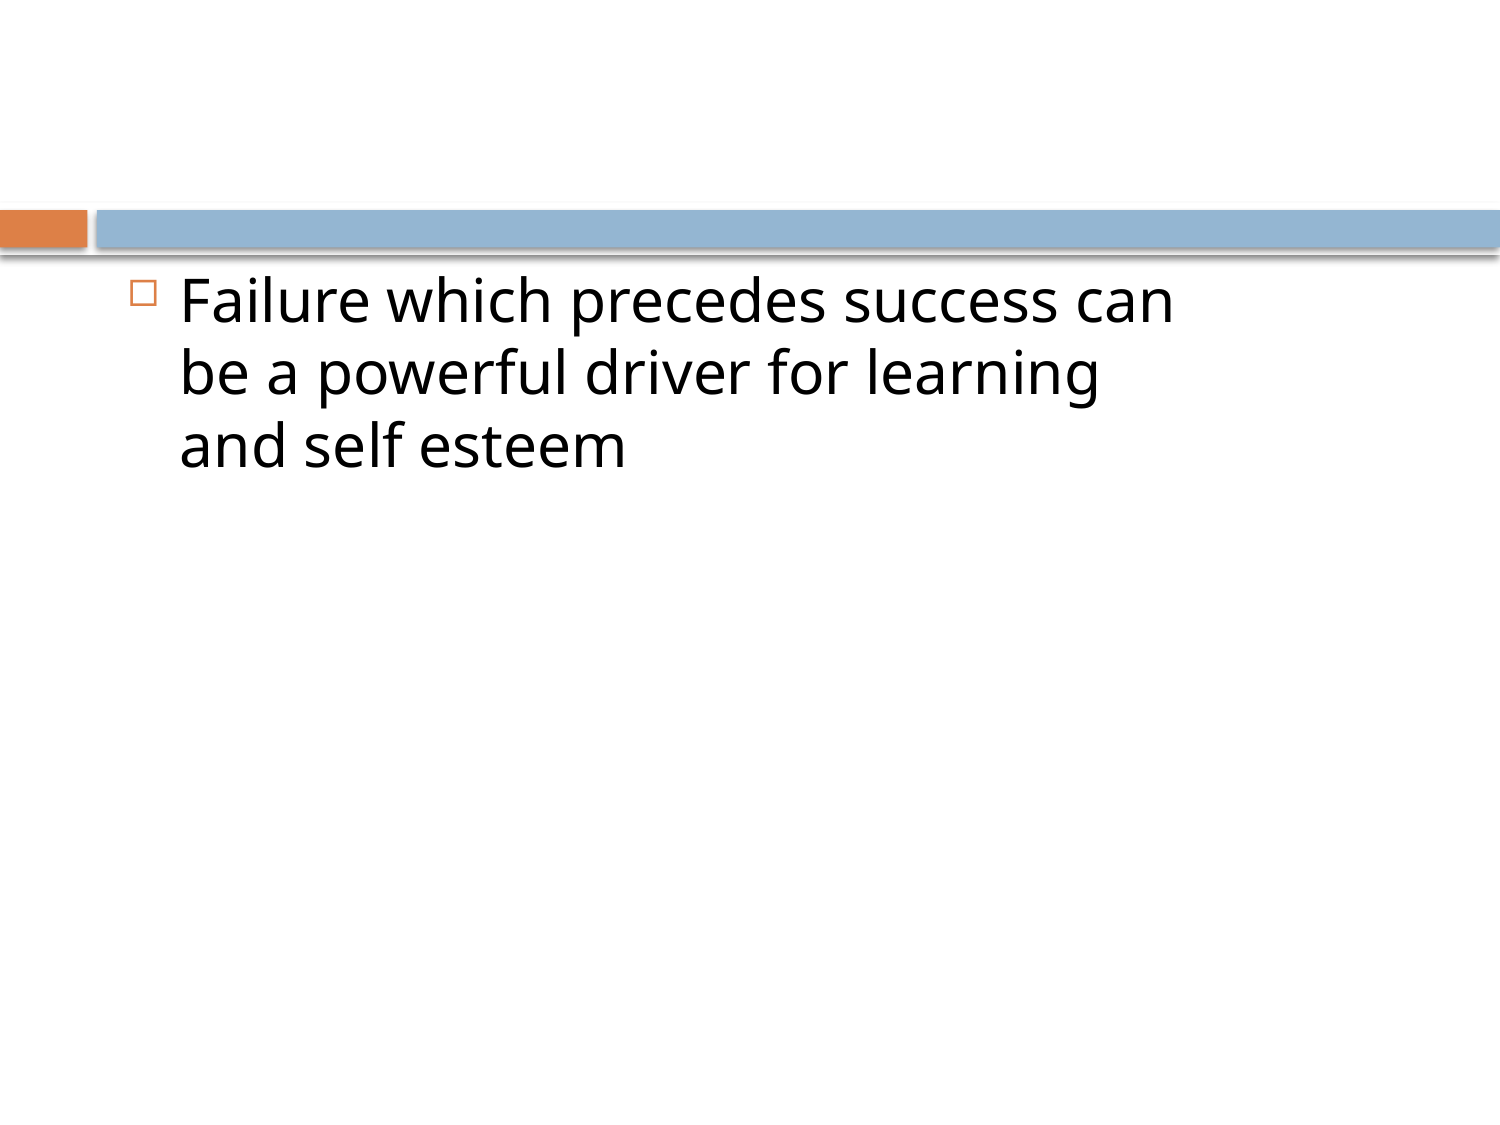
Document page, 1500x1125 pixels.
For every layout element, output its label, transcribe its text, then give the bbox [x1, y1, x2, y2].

list Failure which precedes success can be a powerful driver for learning and self esteem [112, 254, 1223, 1000]
